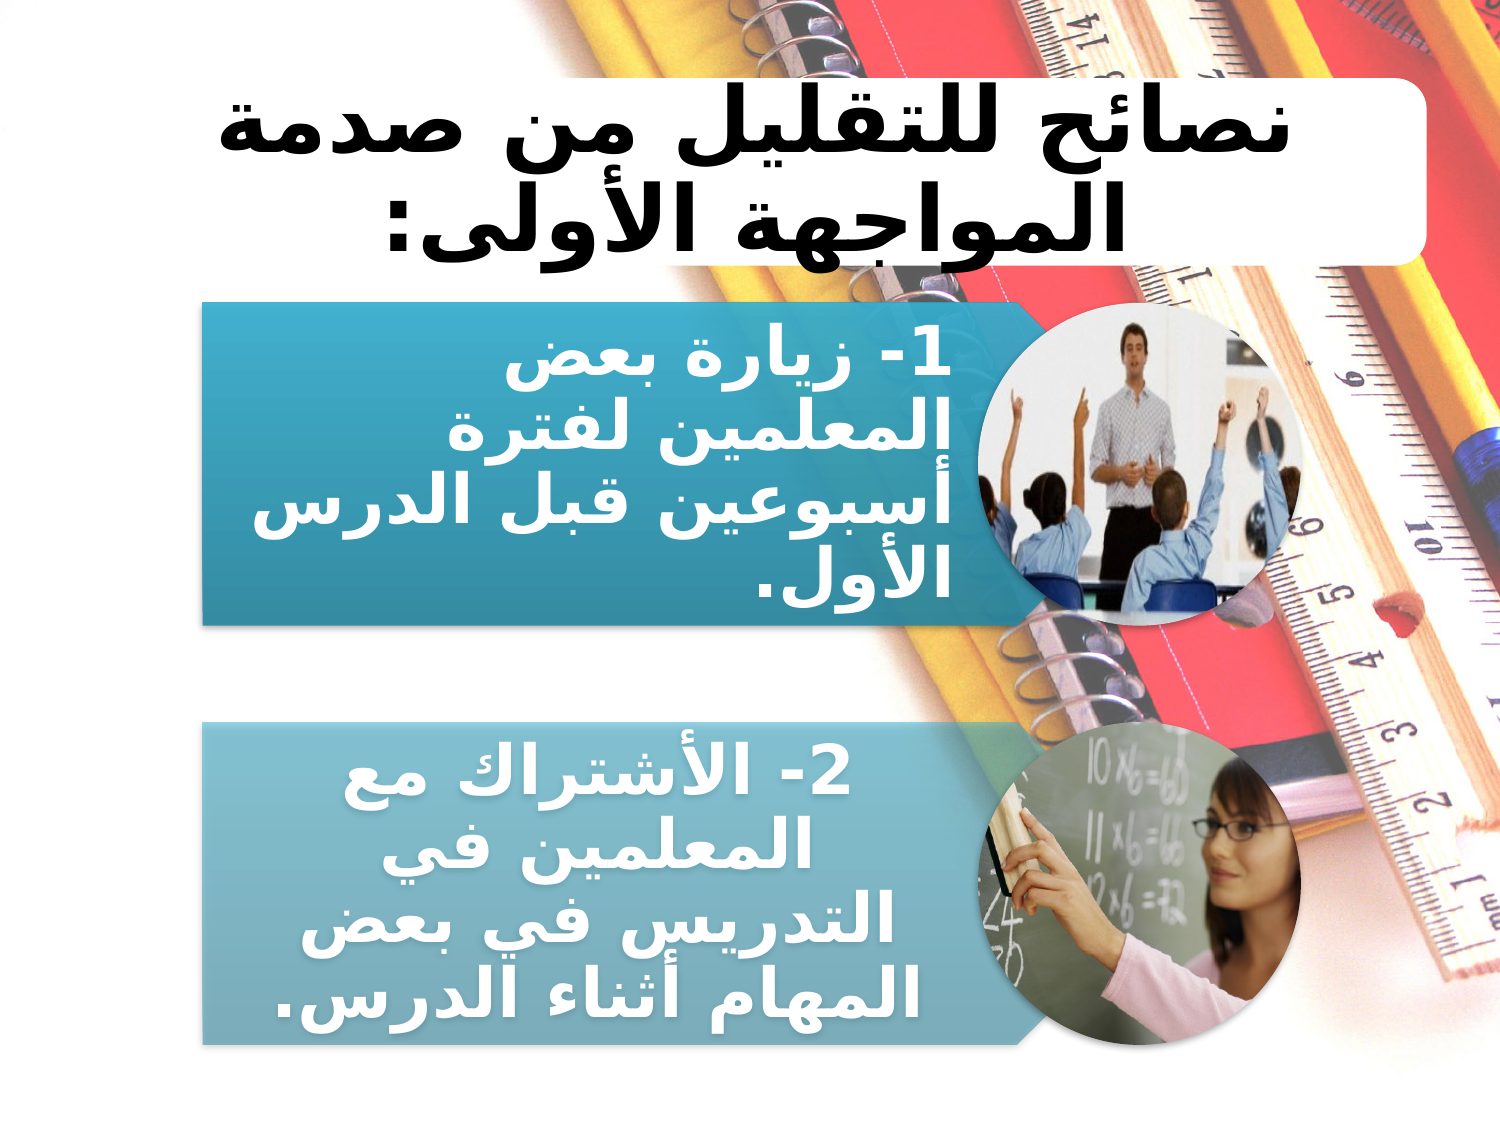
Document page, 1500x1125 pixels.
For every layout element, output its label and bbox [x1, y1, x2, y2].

text_box [76, 77, 1427, 266]
list [76, 302, 1427, 1046]
